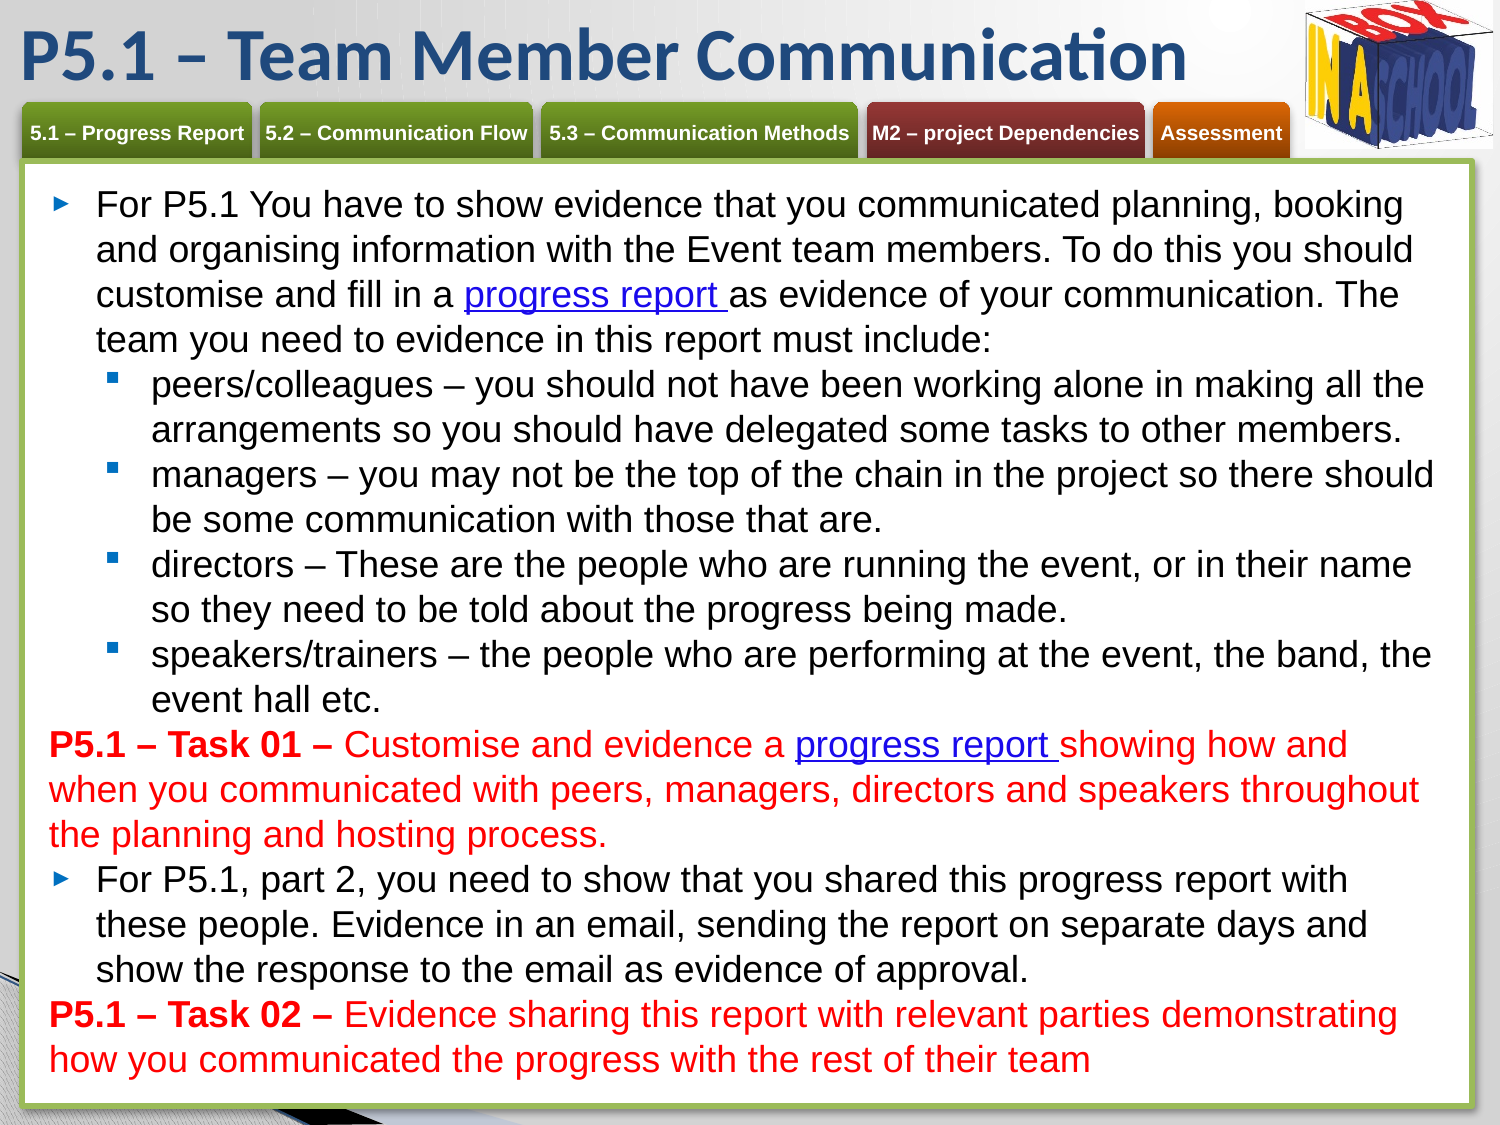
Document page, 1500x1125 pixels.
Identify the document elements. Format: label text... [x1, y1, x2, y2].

picture [1305, 0, 1494, 149]
picture [281, 1114, 303, 1125]
text_box For P5.1 You have to show evidence that you communicated planning, booking and organising information with the Event team members. To do this you should customise and fill in a progress report as evidence of your communication. The team you need to evidence in this report must include: peers/colleagues – you should not have been working alone in making all the arrangements so you should have delegated some tasks to other members. managers – you may not be the top of the chain in the project so there should be some communication with those that are. directors – These are the people who are running the event, or in their name so they need to be told about the progress being made. speakers/trainers – the people who are performing at the event, the band, the event hall etc. P5.1 – Task 01 – Customise and evidence a progress report showing how and when you communicated with peers, managers, directors and speakers throughout the planning and hosting process. For P5.1, part 2, you need to show that you shared this progress report with these people. Evidence in an email, sending the report on separate days and show the response to the email as evidence of approval. P5.1 – Task 02 – Evidence sharing this report with relevant parties demonstrating how you communicated the progress with the rest of their team [34, 172, 1454, 1088]
title P5.1 – Team Member Communication [5, 0, 1270, 102]
